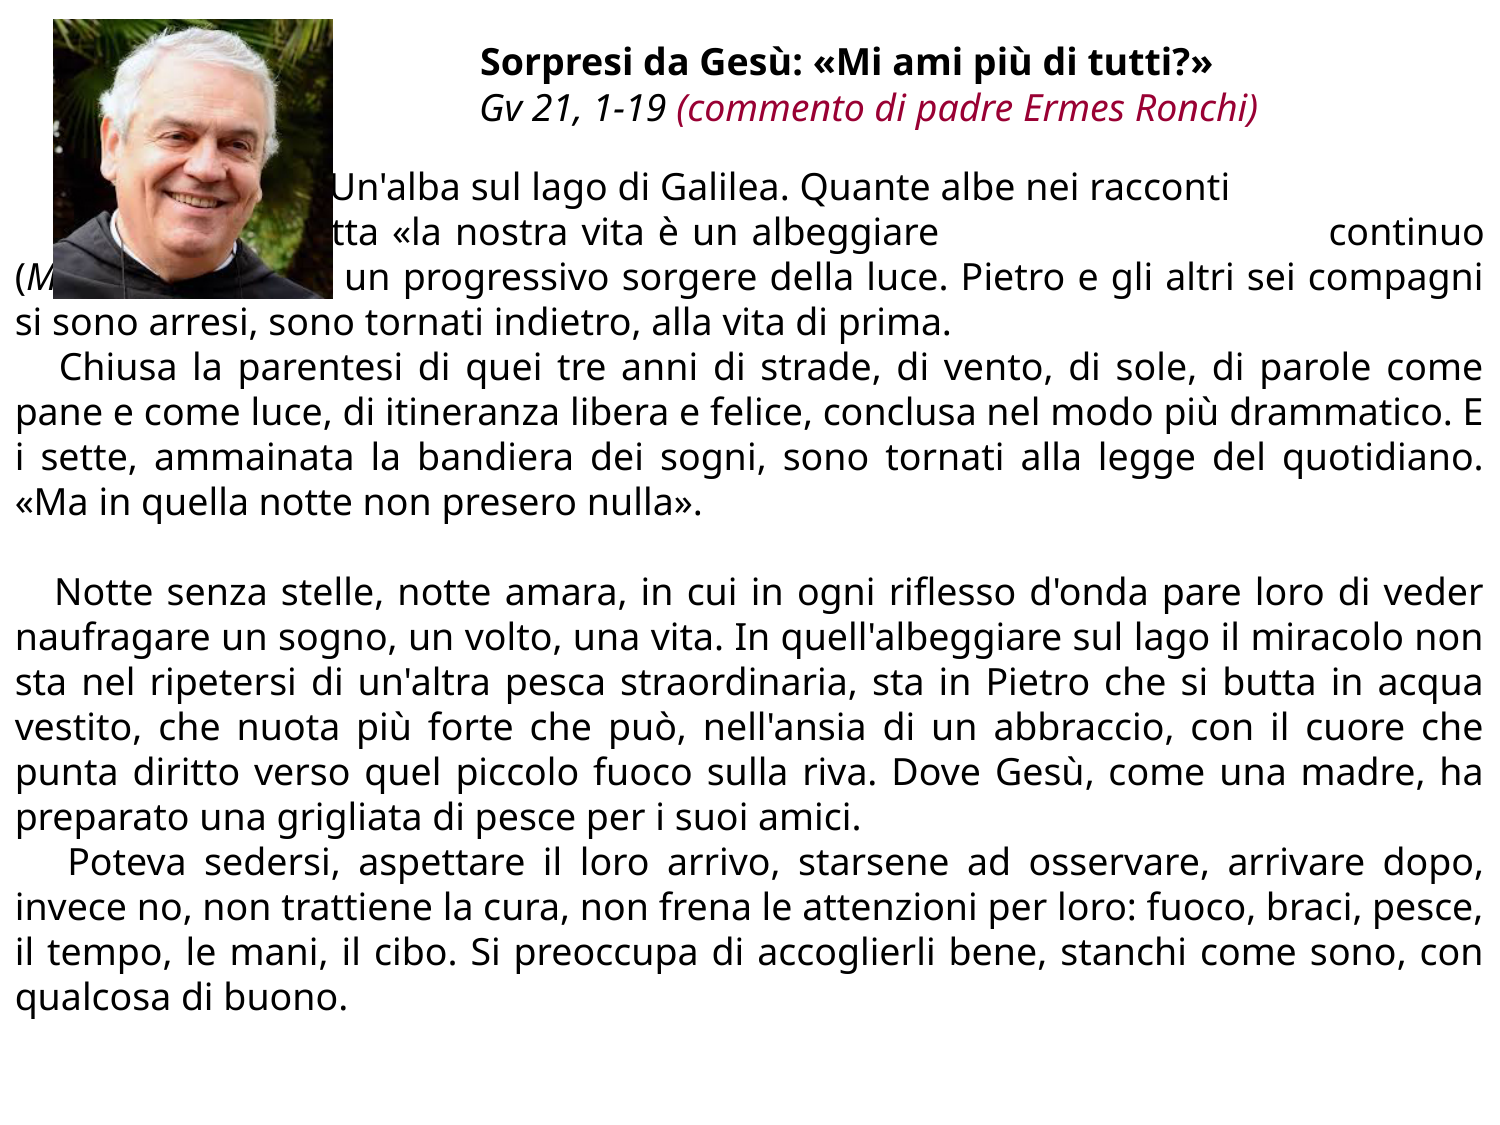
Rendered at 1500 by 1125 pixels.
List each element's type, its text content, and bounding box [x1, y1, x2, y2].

text_box Un'alba sul lago di Galilea. Quante albe nei racconti pasquali! Ma tutta «la nostra vita è un albeggiare continuo (Maria Zambrano), un progressivo sorgere della luce. Pietro e gli altri sei compagni si sono arresi, sono tornati indietro, alla vita di prima. Chiusa la parentesi di quei tre anni di strade, di vento, di sole, di parole come pane e come luce, di itineranza libera e felice, conclusa nel modo più drammatico. E i sette, ammainata la bandiera dei sogni, sono tornati alla legge del quotidiano. «Ma in quella notte non presero nulla». Notte senza stelle, notte amara, in cui in ogni riflesso d'onda pare loro di veder naufragare un sogno, un volto, una vita. In quell'albeggiare sul lago il miracolo non sta nel ripetersi di un'altra pesca straordinaria, sta in Pietro che si butta in acqua vestito, che nuota più forte che può, nell'ansia di un abbraccio, con il cuore che punta diritto verso quel piccolo fuoco sulla riva. Dove Gesù, come una madre, ha preparato una grigliata di pesce per i suoi amici. Poteva sedersi, aspettare il loro arrivo, starsene ad osservare, arrivare dopo, invece no, non trattiene la cura, non frena le attenzioni per loro: fuoco, braci, pesce, il tempo, le mani, il cibo. Si preoccupa di accoglierli bene, stanchi come sono, con qualcosa di buono. [0, 801, 1500, 1071]
picture [53, 19, 333, 299]
text_box Un'alba sul lago di Galilea. Quante albe nei racconti pasquali! Ma tutta «la nostra vita è un albeggiare continuo (Maria Zambrano), un progressivo sorgere della luce. Pietro e gli altri sei compagni si sono arresi, sono tornati indietro, alla vita di prima. Chiusa la parentesi di quei tre anni di strade, di vento, di sole, di parole come pane e come luce, di itineranza libera e felice, conclusa nel modo più drammatico. E i sette, ammainata la bandiera dei sogni, sono tornati alla legge del quotidiano. «Ma in quella notte non presero nulla». Notte senza stelle, notte amara, in cui in ogni riflesso d'onda pare loro di veder naufragare un sogno, un volto, una vita. In quell'albeggiare sul lago il miracolo non sta nel ripetersi di un'altra pesca straordinaria, sta in Pietro che si butta in acqua vestito, che nuota più forte che può, nell'ansia di un abbraccio, con il cuore che punta diritto verso quel piccolo fuoco sulla riva. Dove Gesù, come una madre, ha preparato una grigliata di pesce per i suoi amici. Poteva sedersi, aspettare il loro arrivo, starsene ad osservare, arrivare dopo, invece no, non trattiene la cura, non frena le attenzioni per loro: fuoco, braci, pesce, il tempo, le mani, il cibo. Si preoccupa di accoglierli bene, stanchi come sono, con qualcosa di buono. [0, 155, 1500, 710]
text_box Un'alba sul lago di Galilea. Quante albe nei racconti pasquali! Ma tutta «la nostra vita è un albeggiare continuo (Maria Zambrano), un progressivo sorgere della luce. Pietro e gli altri sei compagni si sono arresi, sono tornati indietro, alla vita di prima. Chiusa la parentesi di quei tre anni di strade, di vento, di sole, di parole come pane e come luce, di itineranza libera e felice, conclusa nel modo più drammatico. E i sette, ammainata la bandiera dei sogni, sono tornati alla legge del quotidiano. «Ma in quella notte non presero nulla». Notte senza stelle, notte amara, in cui in ogni riflesso d'onda pare loro di veder naufragare un sogno, un volto, una vita. In quell'albeggiare sul lago il miracolo non sta nel ripetersi di un'altra pesca straordinaria, sta in Pietro che si butta in acqua vestito, che nuota più forte che può, nell'ansia di un abbraccio, con il cuore che punta diritto verso quel piccolo fuoco sulla riva. Dove Gesù, come una madre, ha preparato una grigliata di pesce per i suoi amici. Poteva sedersi, aspettare il loro arrivo, starsene ad osservare, arrivare dopo, invece no, non trattiene la cura, non frena le attenzioni per loro: fuoco, braci, pesce, il tempo, le mani, il cibo. Si preoccupa di accoglierli bene, stanchi come sono, con qualcosa di buono. [0, 711, 1500, 799]
text_box Sorpresi da Gesù: «Mi ami più di tutti?» Gv 21, 1-19 (commento di padre Ermes Ronchi) [454, 26, 1400, 182]
